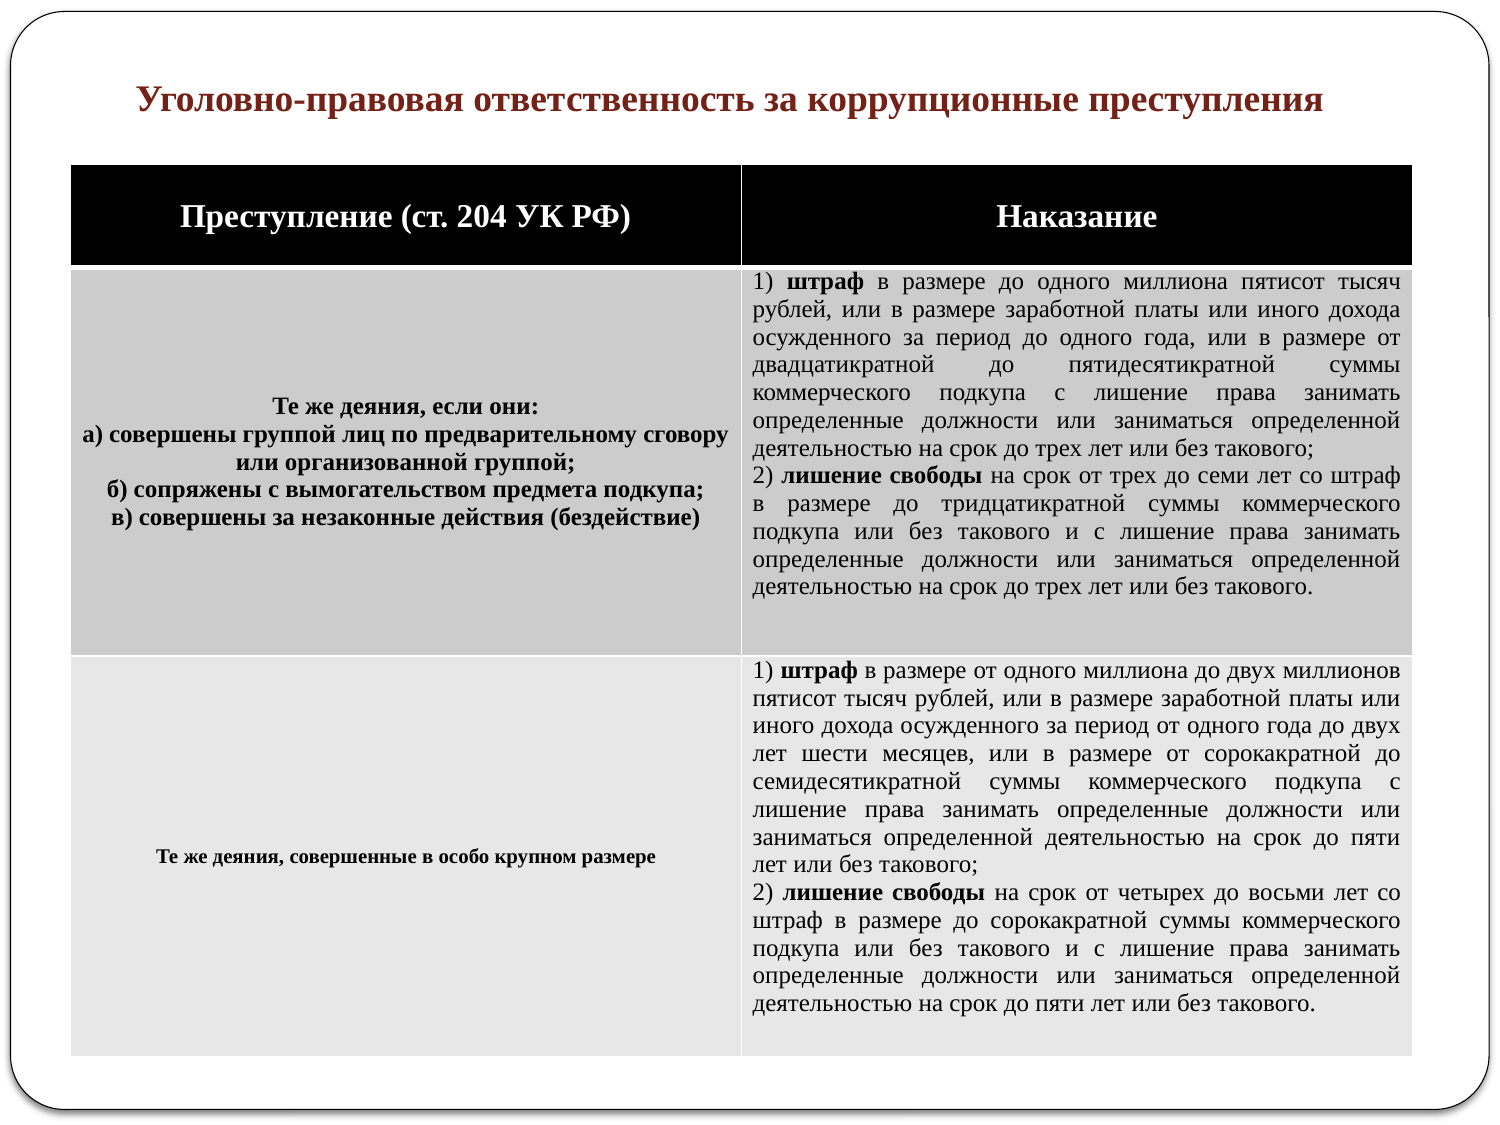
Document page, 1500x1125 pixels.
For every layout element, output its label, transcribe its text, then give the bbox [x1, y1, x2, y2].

text_box Уголовно-правовая ответственность за коррупционные преступления [58, 58, 1402, 135]
table_cell Те же деяния, если они: а) совершены группой лиц по предварительному сговору или организованной группой; б) сопряжены с вымогательством предмета подкупа; в) совершены за незаконные действия (бездействие) [71, 270, 741, 655]
table_cell 1) штраф в размере от одного миллиона до двух миллионов пятисот тысяч рублей, или в размере заработной платы или иного дохода осужденного за период от одного года до двух лет шести месяцев, или в размере от сорокакратной до семидесятикратной суммы коммерческого подкупа с лишение права занимать определенные должности или заниматься определенной деятельностью на срок до пяти лет или без такового; 2) лишение свободы на срок от четырех до восьми лет со штраф в размере до сорокакратной суммы коммерческого подкупа или без такового и с лишение права занимать определенные должности или заниматься определенной деятельностью на срок до пяти лет или без такового. [742, 657, 1412, 1056]
table_cell Те же деяния, совершенные в особо крупном размере [71, 657, 741, 1056]
table_header Наказание [742, 165, 1412, 265]
table_header Преступление (ст. 204 УК РФ) [71, 165, 741, 265]
table_cell 1) штраф в размере до одного миллиона пятисот тысяч рублей, или в размере заработной платы или иного дохода осужденного за период до одного года, или в размере от двадцатикратной до пятидесятикратной суммы коммерческого подкупа с лишение права занимать определенные должности или заниматься определенной деятельностью на срок до трех лет или без такового; 2) лишение свободы на срок от трех до семи лет со штраф в размере до тридцатикратной суммы коммерческого подкупа или без такового и с лишение права занимать определенные должности или заниматься определенной деятельностью на срок до трех лет или без такового. [742, 270, 1412, 655]
